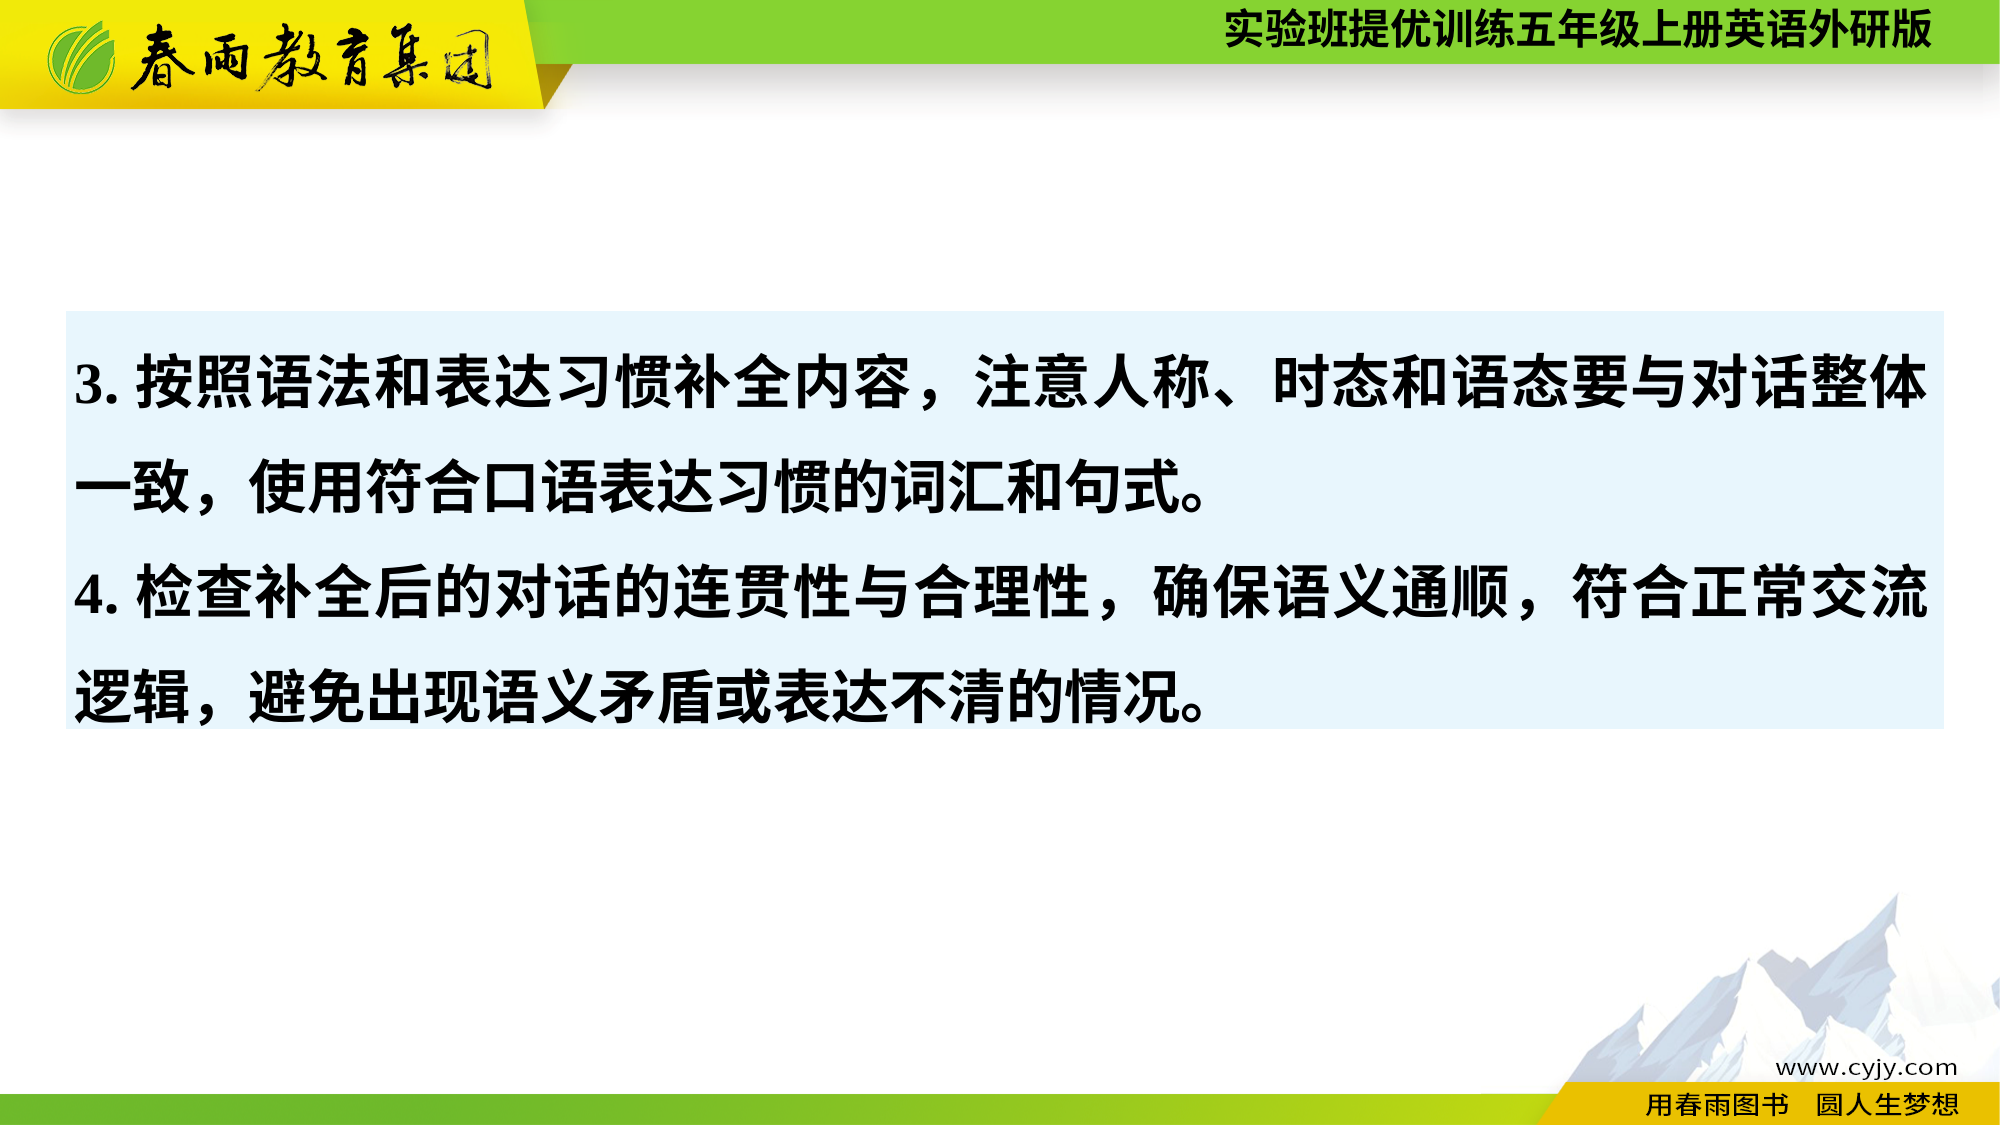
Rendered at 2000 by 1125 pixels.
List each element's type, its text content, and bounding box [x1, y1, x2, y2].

list 3.按照语法和表达习惯补全内容，注意人称、时态和语态要与对话整体一致，使用符合口语表达习惯的词汇和句式。 4.检查补全后的对话的连贯性与合理性，确保语义通顺，符合正常交流逻辑，避免出现语义矛盾或表达不清的情况。 [59, 302, 1944, 729]
picture [0, 0, 2000, 1125]
